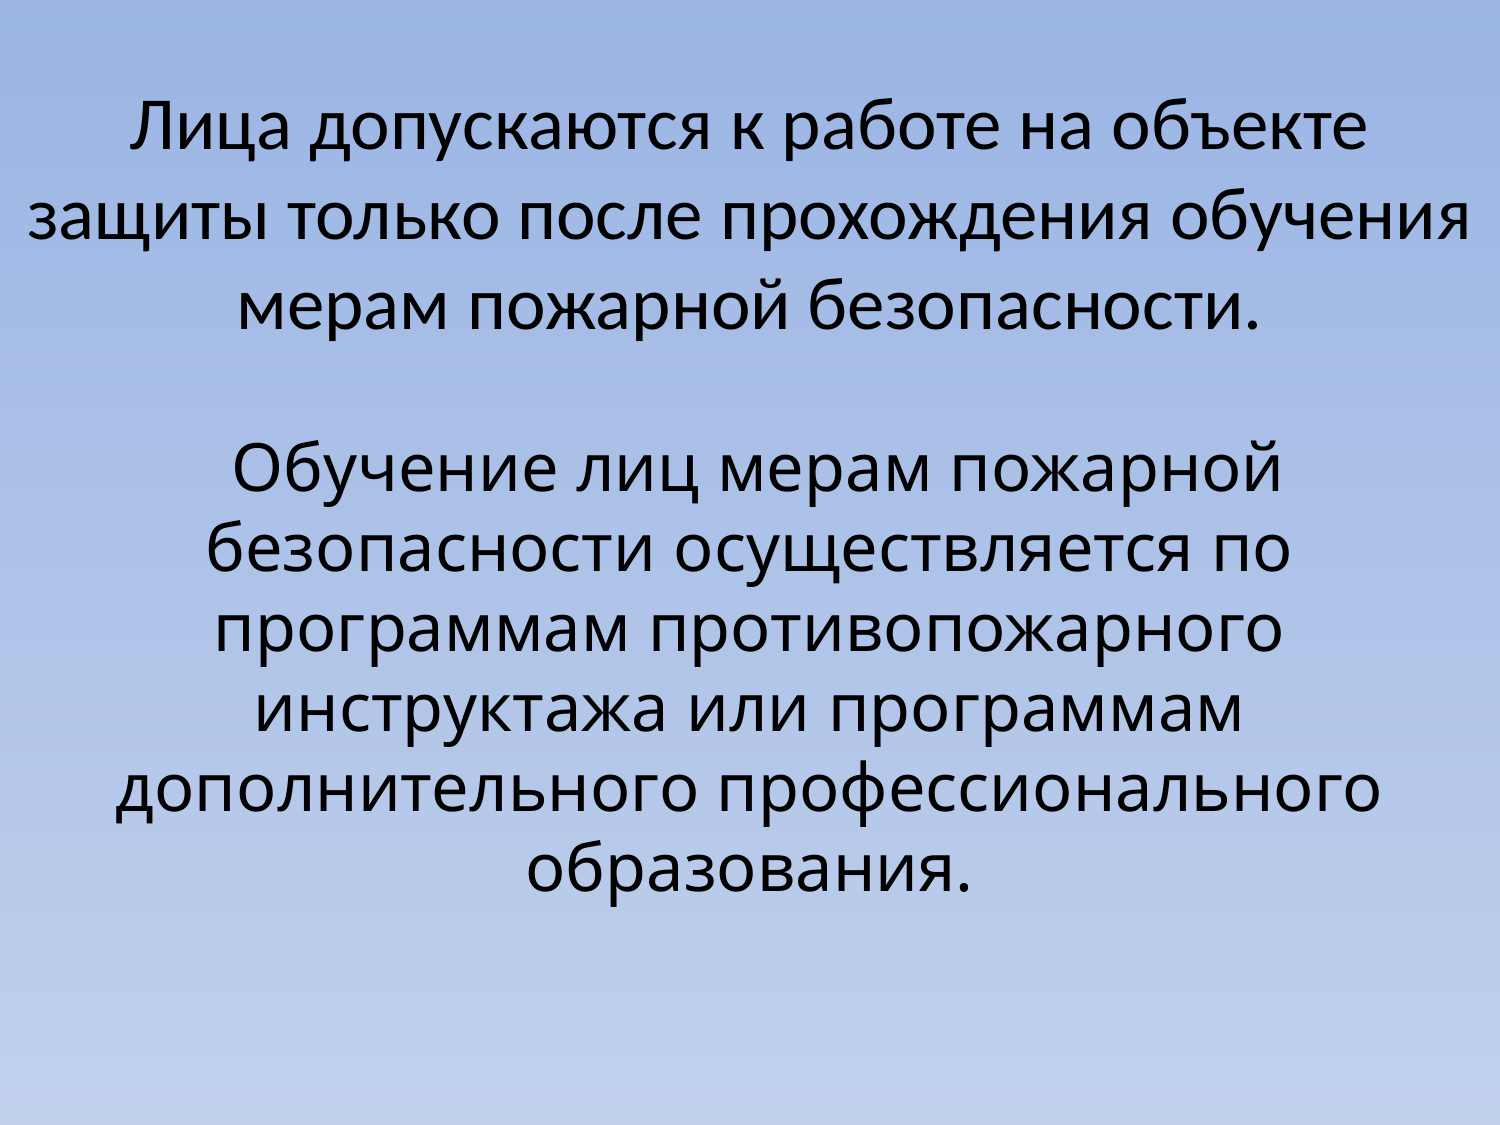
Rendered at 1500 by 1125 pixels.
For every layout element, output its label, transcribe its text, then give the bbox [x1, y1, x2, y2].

title Лица допускаются к работе на объекте защиты только после прохождения обучения мерам пожарной безопасности. Обучение лиц мерам пожарной безопасности осуществляется по программам противопожарного инструктажа или программам дополнительного профессионального образования. [0, 35, 1500, 1125]
